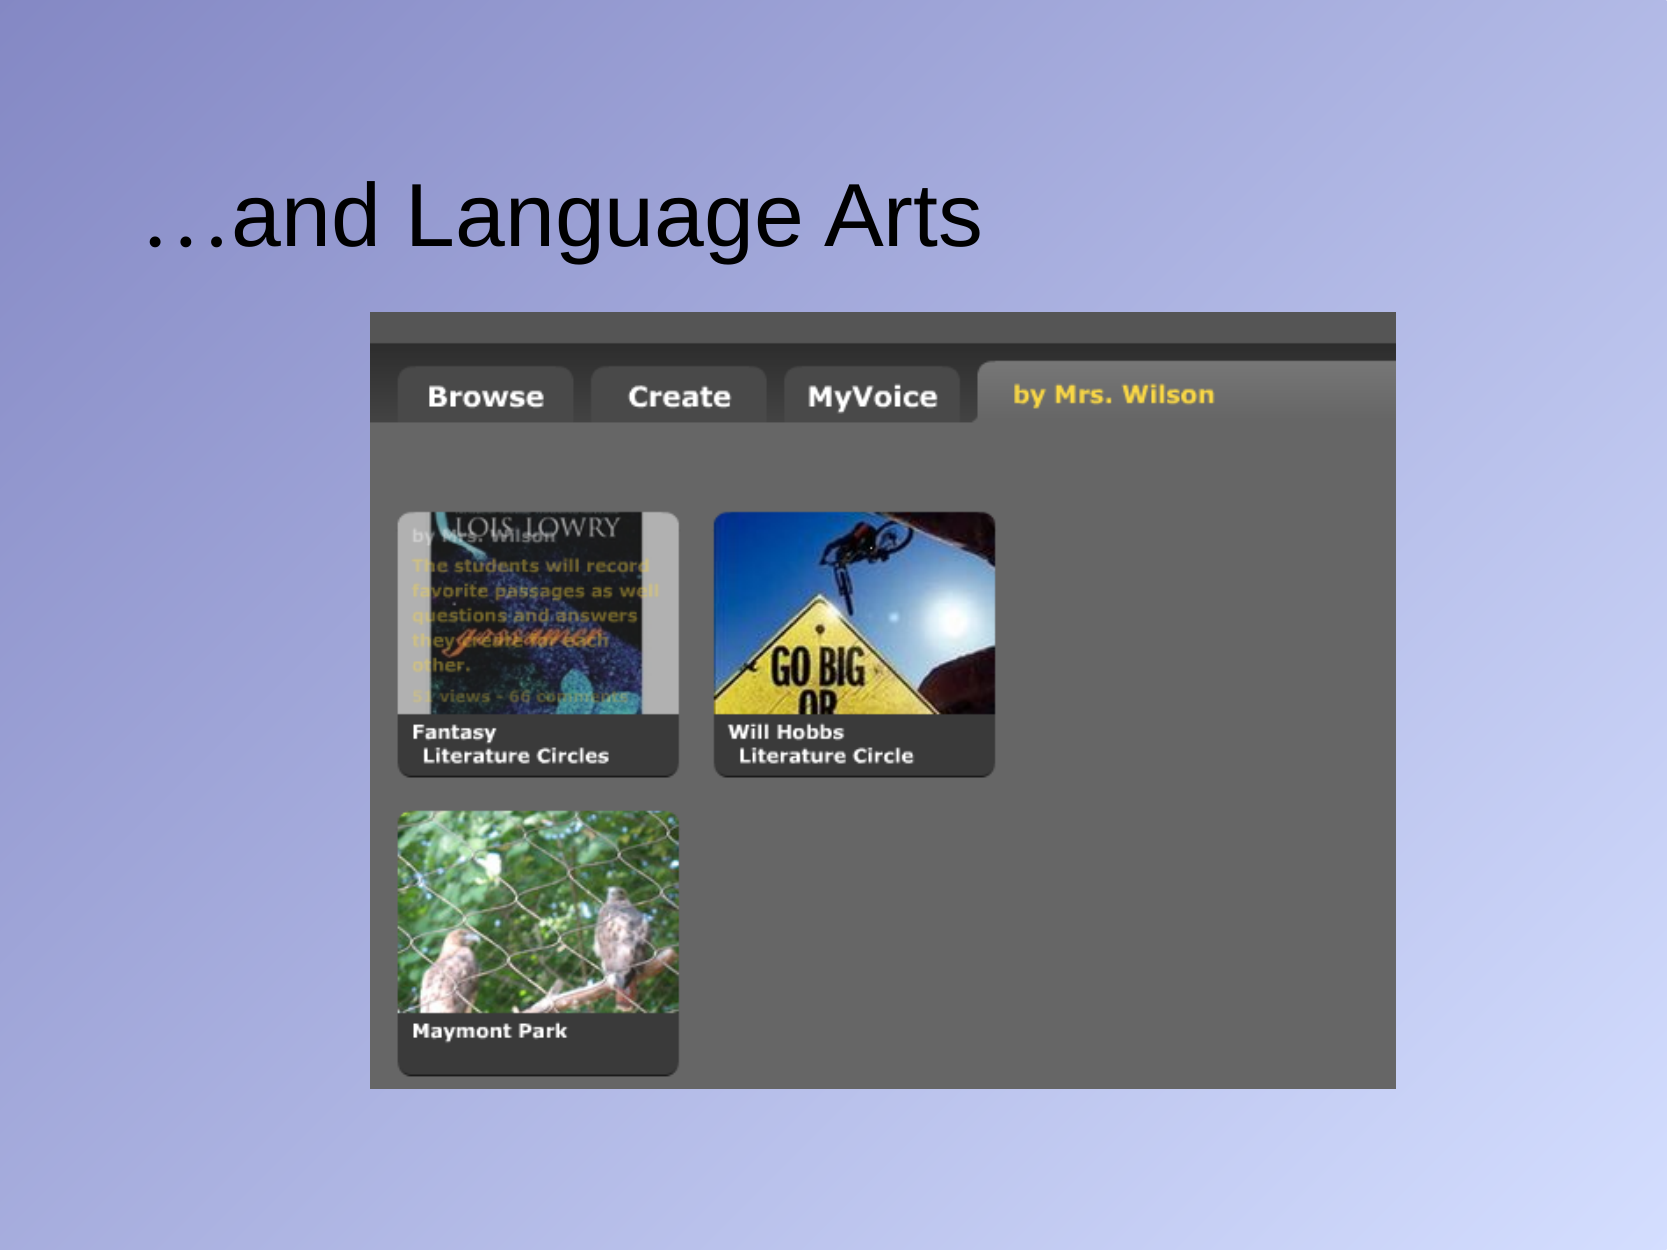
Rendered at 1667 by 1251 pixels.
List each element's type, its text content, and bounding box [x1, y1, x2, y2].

picture [370, 312, 1397, 1089]
title …and Language Arts [124, 110, 1542, 320]
